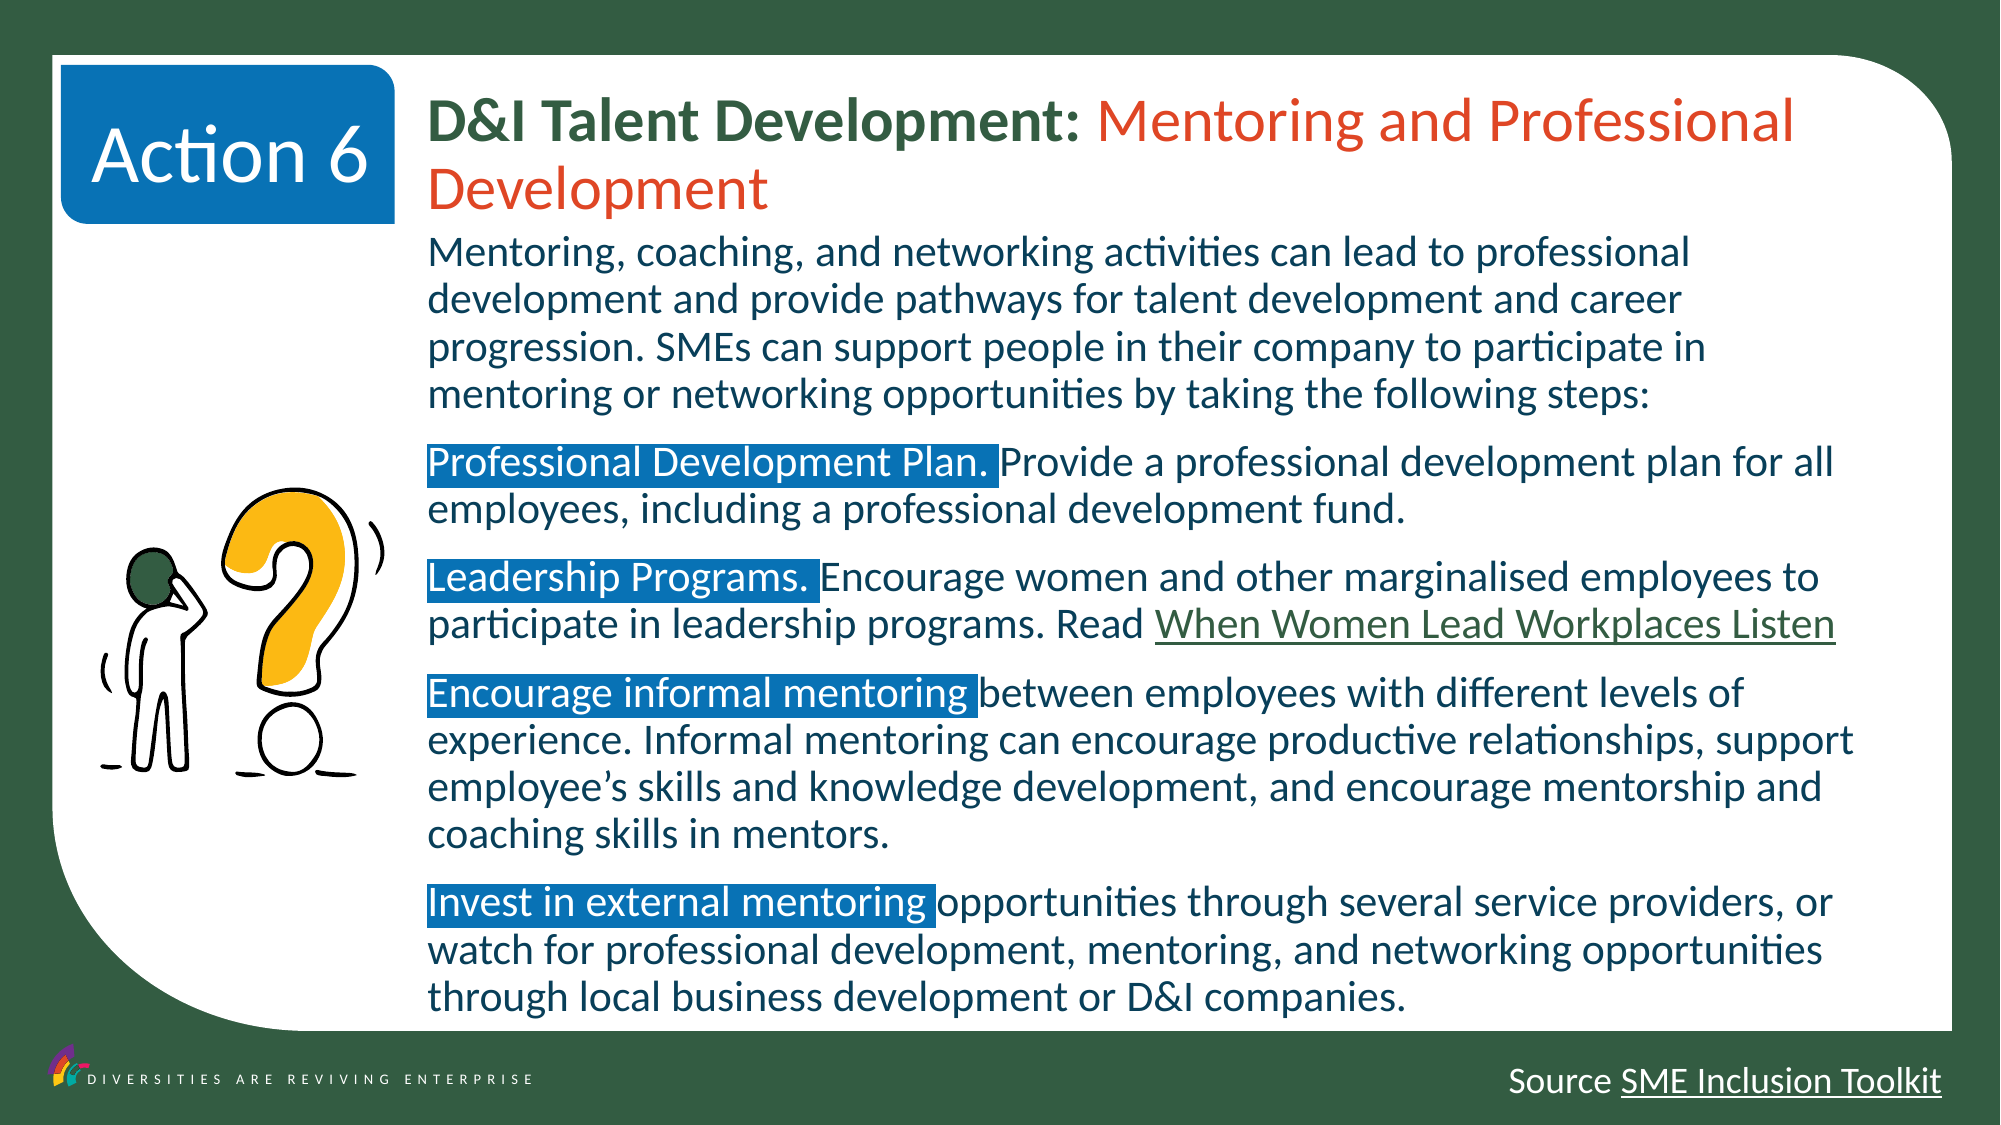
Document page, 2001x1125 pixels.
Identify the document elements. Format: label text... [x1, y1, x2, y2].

text_box Action 6 [15, 56, 385, 213]
text_box D&I Talent Development: Mentoring and Professional Development [412, 89, 1869, 222]
list Mentoring, coaching, and networking activities can lead to professional development and provide pathways for talent development and career progression. SMEs can support people in their company to participate in mentoring or networking opportunities by taking the following steps: Professional Development Plan. Provide a professional development plan for all employees, including a professional development fund. Leadership Programs. Encourage women and other marginalised employees to participate in leadership programs. Read When Women Lead Workplaces Listen Encourage informal mentoring between employees with different levels of experience. Informal mentoring can encourage productive relationships, support employee’s skills and knowledge development, and encourage mentorship and coaching skills in mentors. Invest in external mentoring opportunities through several service providers, or watch for professional development, mentoring, and networking opportunities through local business development or D&I companies. [412, 221, 1910, 853]
text_box Source SME Inclusion Toolkit [1493, 1048, 2000, 1109]
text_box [100, 487, 385, 778]
text_box [64, 69, 396, 225]
